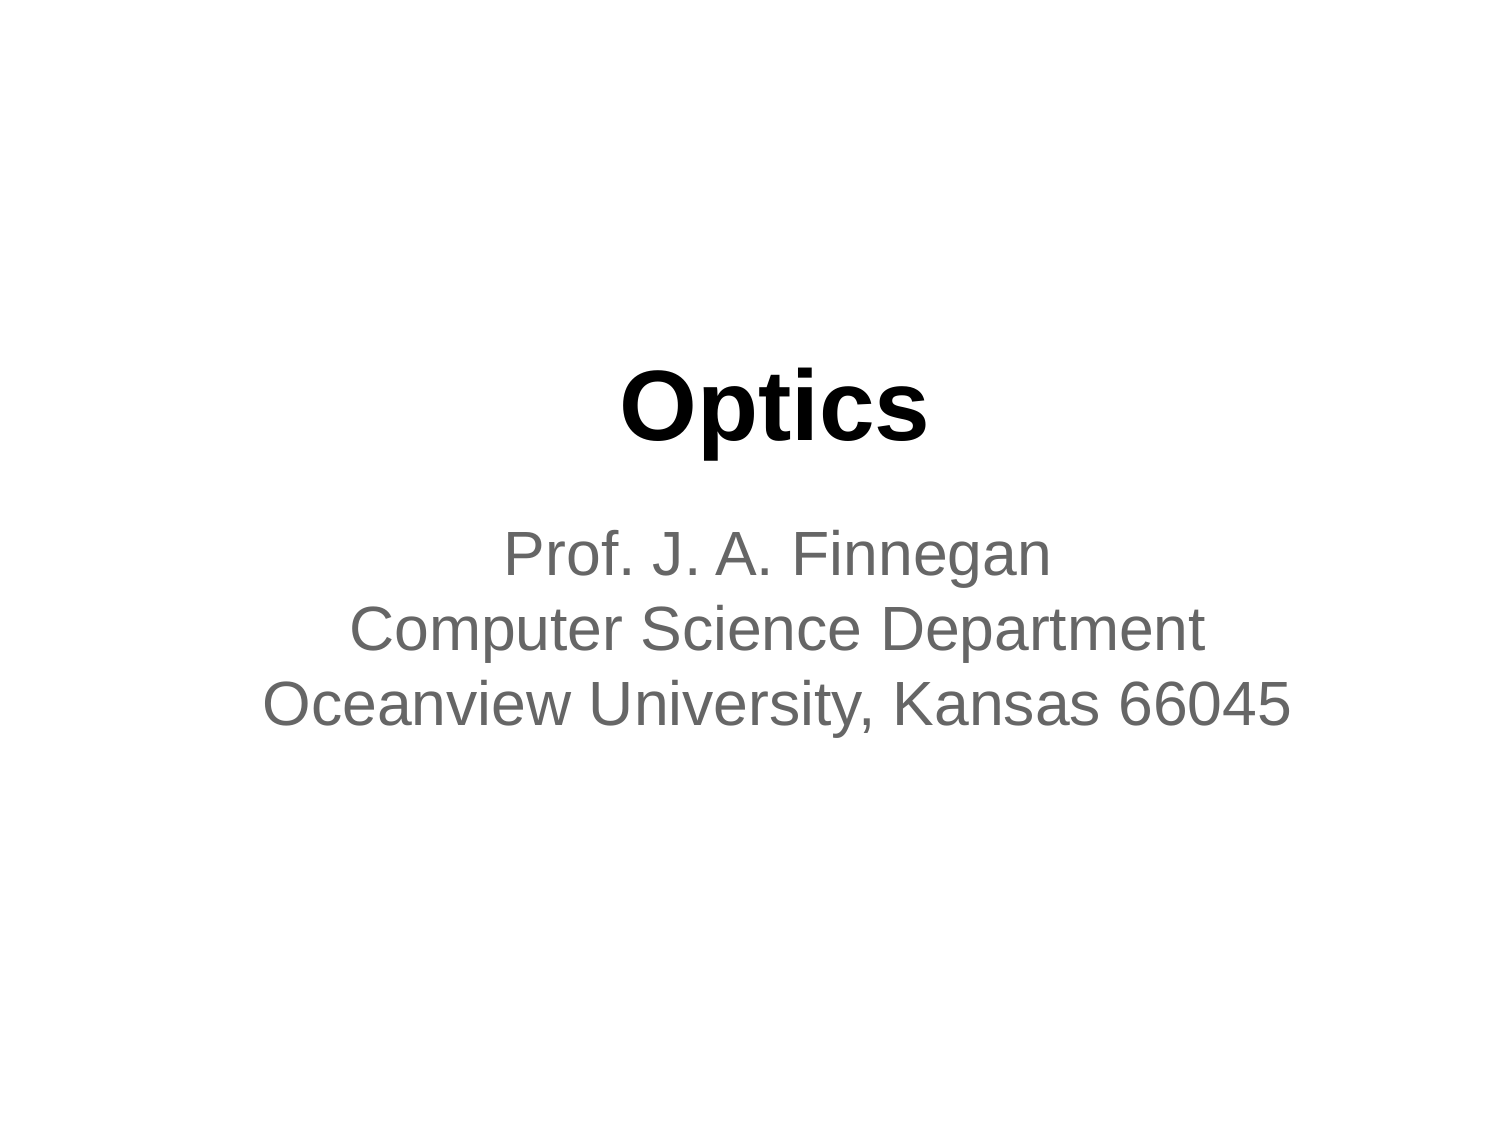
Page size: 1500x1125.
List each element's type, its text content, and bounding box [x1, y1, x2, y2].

title Optics [112, 221, 1388, 475]
subtitle Prof. J. A. Finnegan Computer Science Department Oceanview University, Kansas 66045 [125, 497, 1400, 748]
